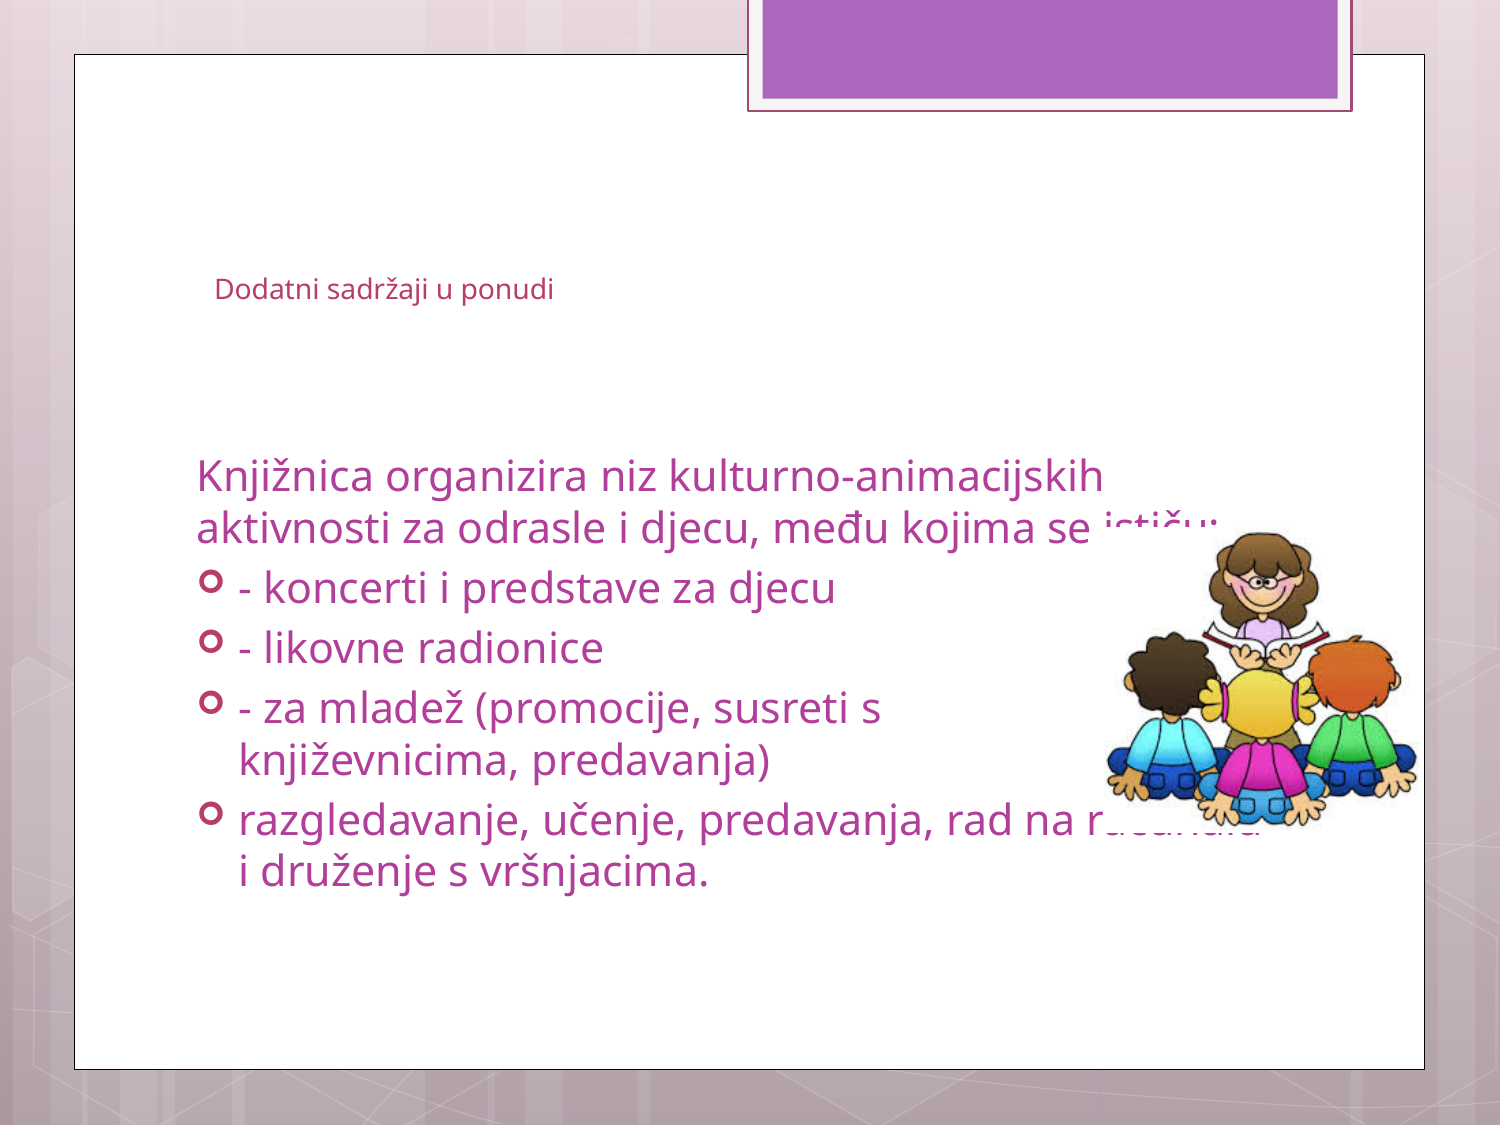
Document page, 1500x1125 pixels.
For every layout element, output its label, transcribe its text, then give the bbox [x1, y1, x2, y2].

picture [1104, 526, 1419, 833]
list Knjižnica organizira niz kulturno-animacijskih aktivnosti za odrasle i djecu, među kojima se ističu: - koncerti i predstave za djecu - likovne radionice - za mladež (promocije, susreti s književnicima, predavanja) razgledavanje, učenje, predavanja, rad na računalu i druženje s vršnjacima. [171, 381, 1283, 957]
title Dodatni sadržaji u ponudi [194, 160, 1353, 313]
